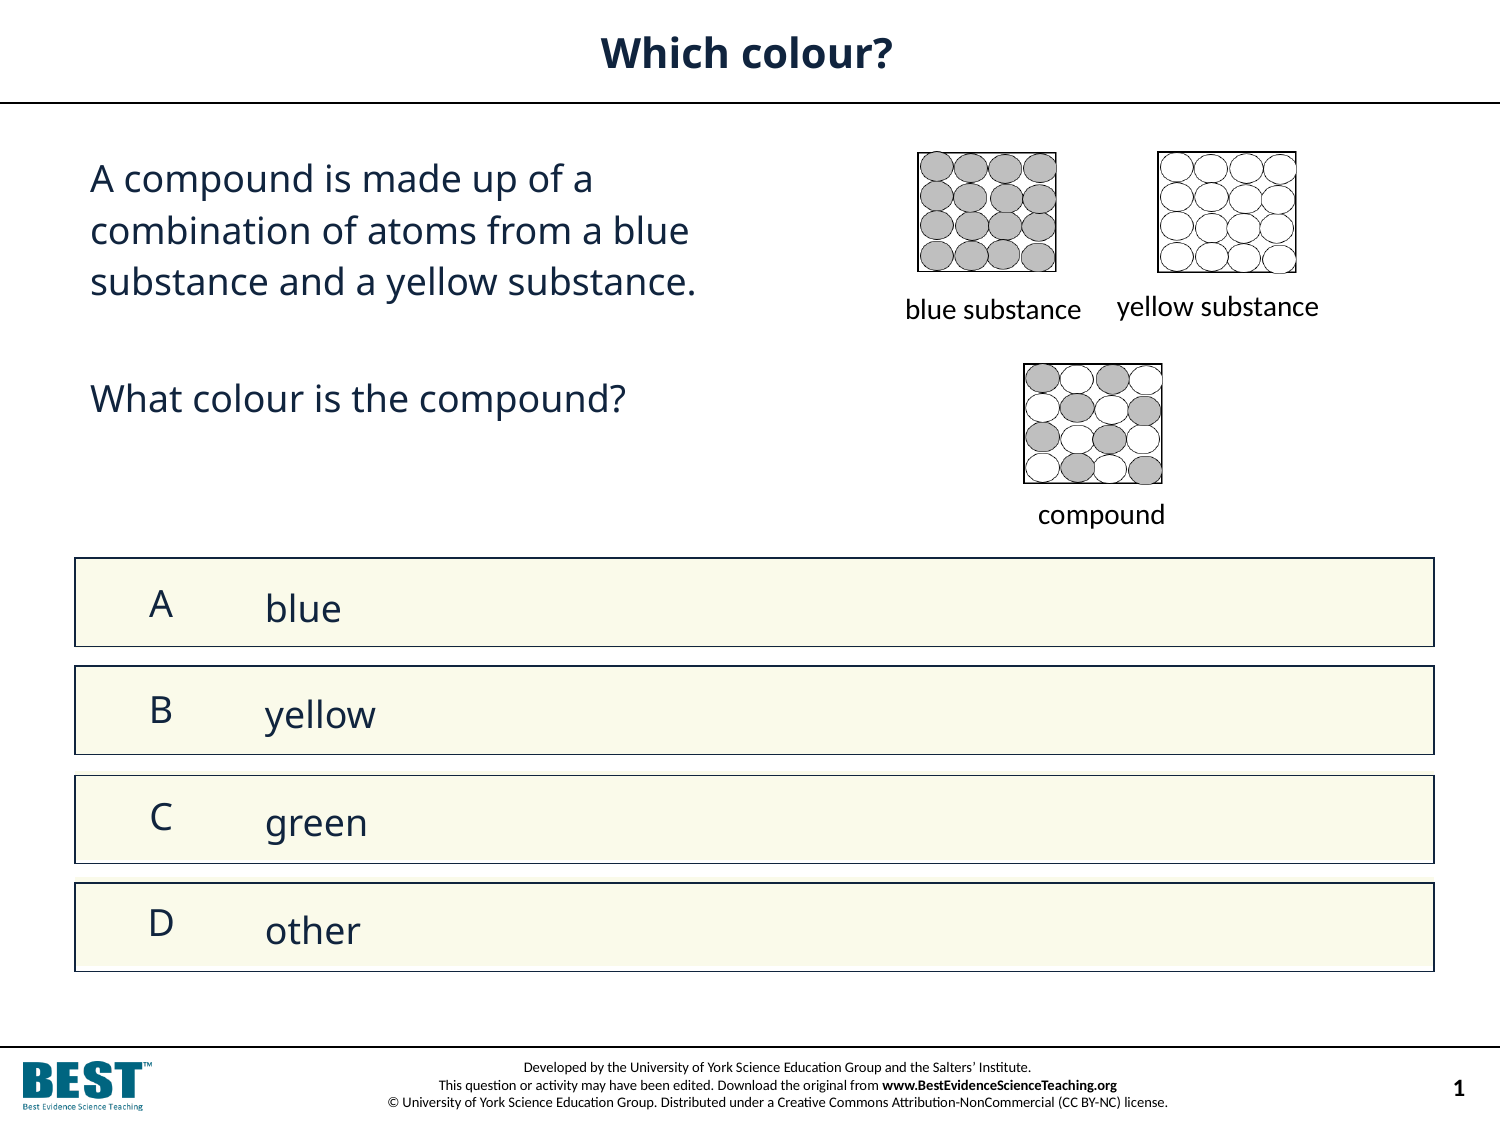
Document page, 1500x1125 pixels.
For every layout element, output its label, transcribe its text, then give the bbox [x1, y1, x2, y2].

list other [249, 882, 1435, 971]
text_box compound [1023, 488, 1211, 538]
picture [23, 1061, 152, 1111]
picture [1022, 362, 1164, 486]
picture [917, 151, 1057, 272]
list A compound is made up of a combination of atoms from a blue substance and a yellow substance. What colour is the compound? [75, 141, 774, 541]
list green [249, 773, 1435, 863]
slide_number 1 [1130, 1061, 1481, 1111]
list blue [249, 560, 1435, 649]
picture [1156, 151, 1297, 274]
title Which colour? [23, 4, 1471, 99]
list yellow [249, 666, 1435, 755]
text_box yellow substance [1102, 279, 1352, 330]
text_box blue substance [890, 282, 1103, 333]
